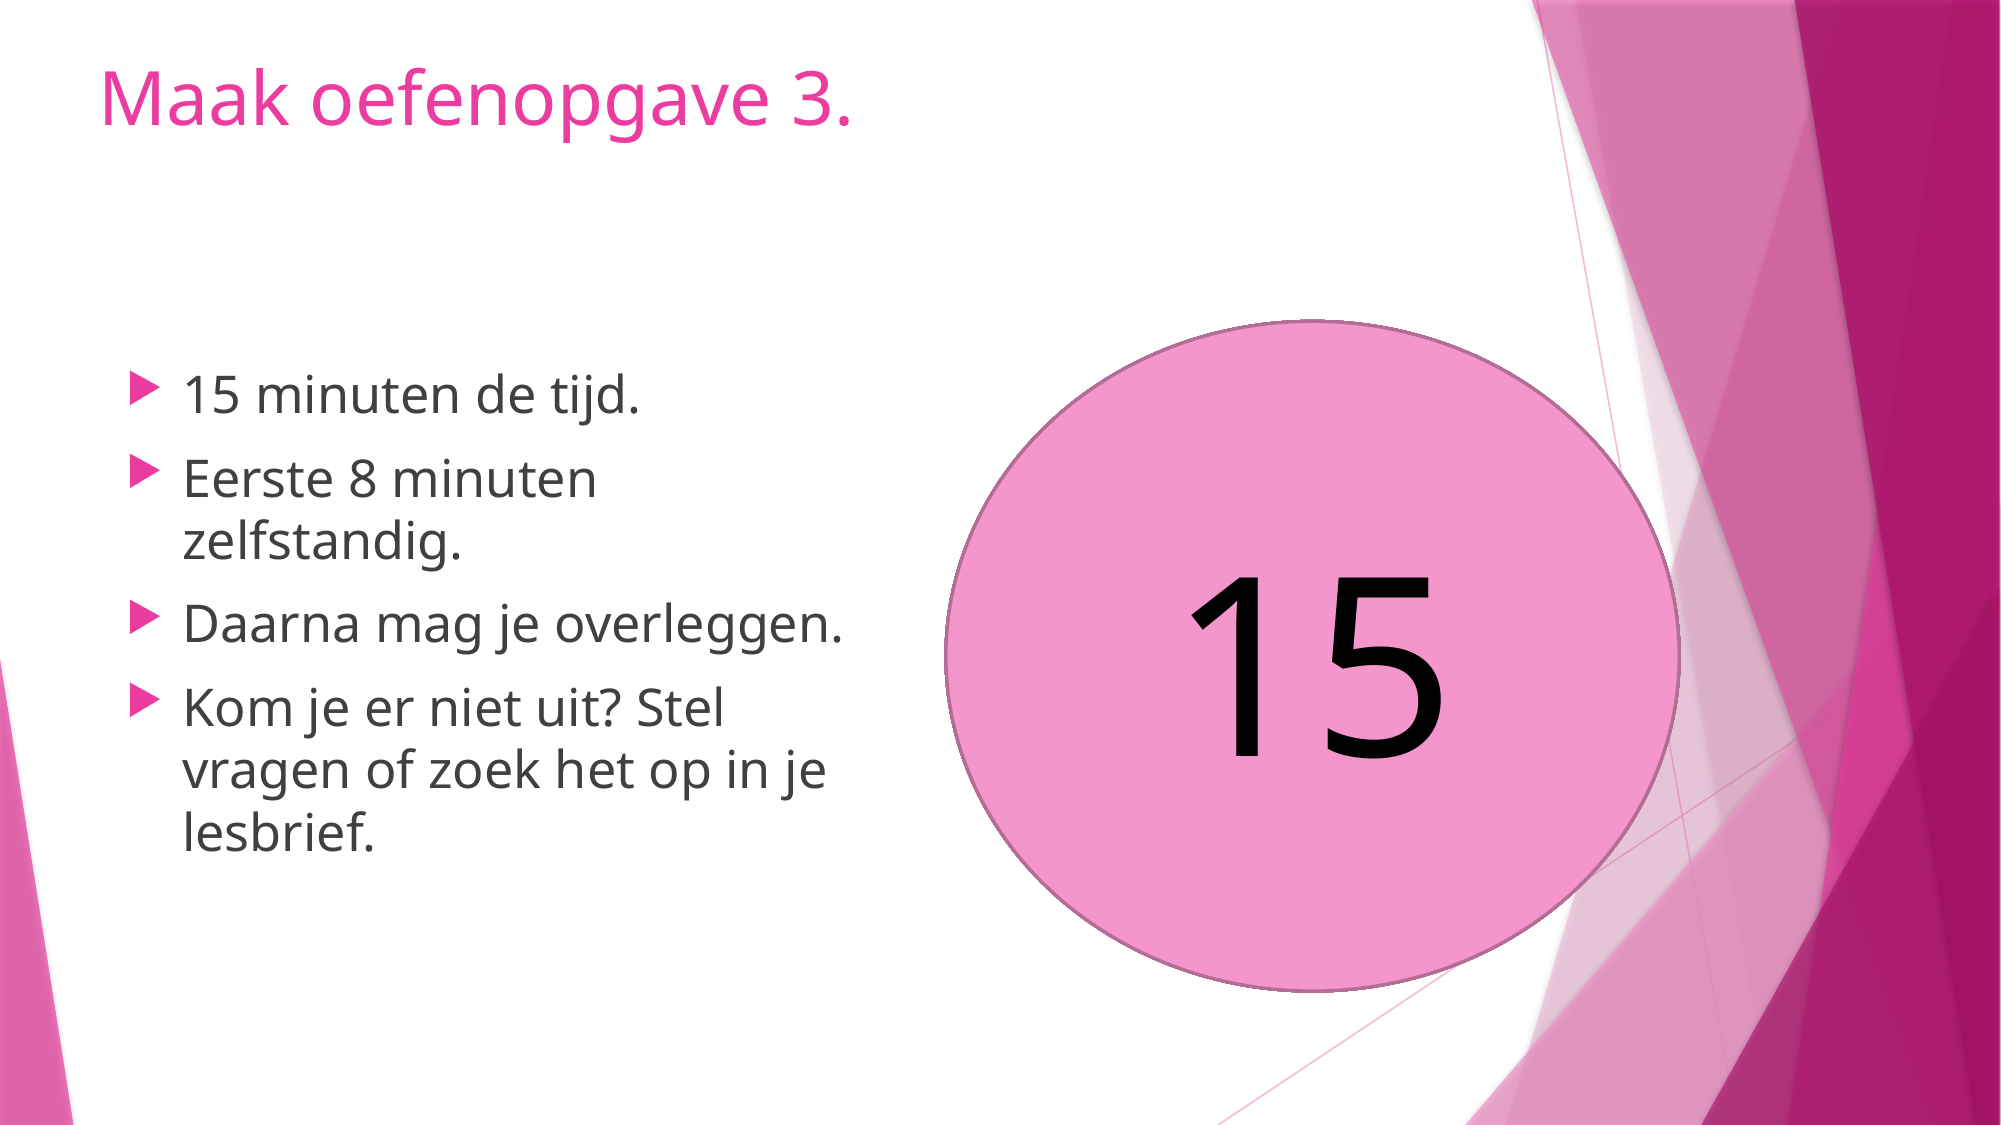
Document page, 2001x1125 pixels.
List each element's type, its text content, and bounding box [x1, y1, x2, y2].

text_box 15 [944, 319, 1681, 993]
list 15 minuten de tijd. Eerste 8 minuten zelfstandig. Daarna mag je overleggen. Kom je er niet uit? Stel vragen of zoek het op in je lesbrief. [111, 354, 896, 992]
title Maak oefenopgave 3. [83, 42, 1494, 260]
